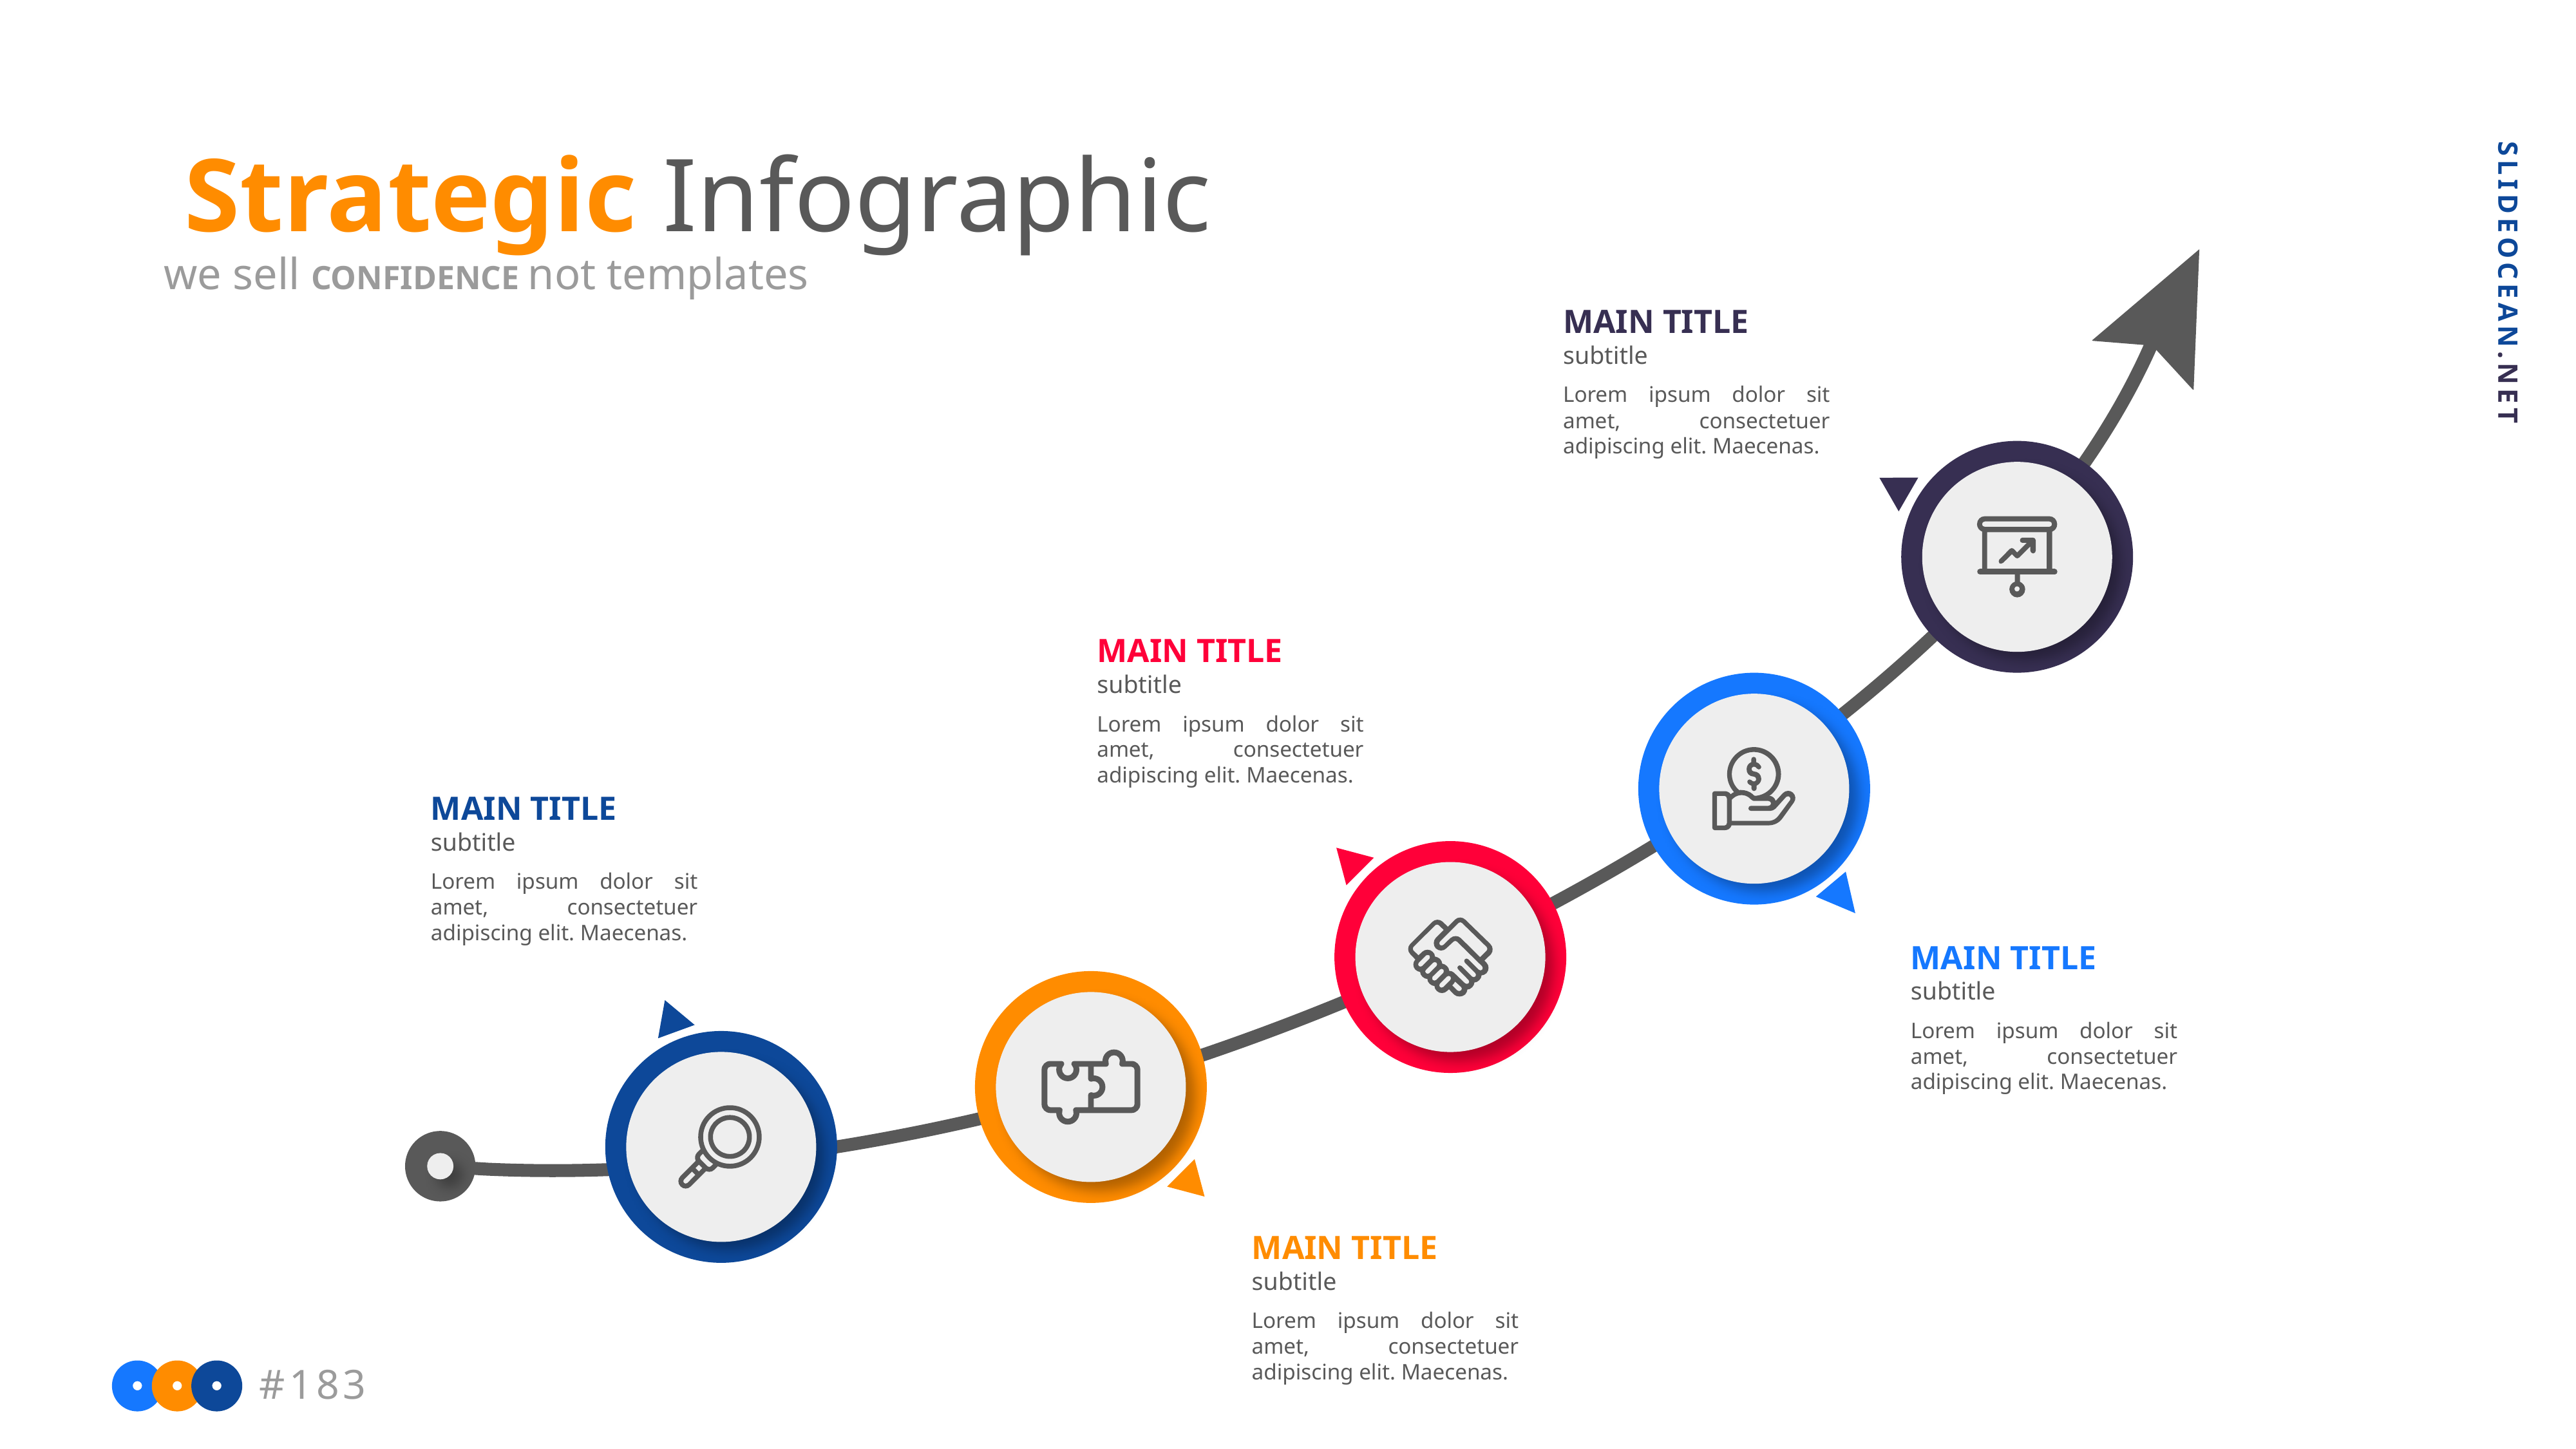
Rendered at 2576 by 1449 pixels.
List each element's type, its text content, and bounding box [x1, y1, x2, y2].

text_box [1087, 625, 1374, 794]
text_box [974, 971, 1213, 1204]
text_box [605, 998, 838, 1264]
text_box we sell CONFIDENCE not templates [164, 247, 390, 299]
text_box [1638, 672, 1871, 918]
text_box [390, 242, 2277, 1202]
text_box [677, 1104, 765, 1189]
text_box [1553, 296, 1841, 465]
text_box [1900, 931, 2188, 1101]
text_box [1242, 1221, 1529, 1390]
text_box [1712, 746, 1797, 831]
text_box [421, 782, 708, 951]
text_box #183 [259, 1359, 1065, 1408]
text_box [1877, 440, 2134, 674]
text_box Strategic Infographic [175, 126, 1221, 247]
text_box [1328, 840, 1567, 1074]
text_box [1976, 516, 2058, 598]
